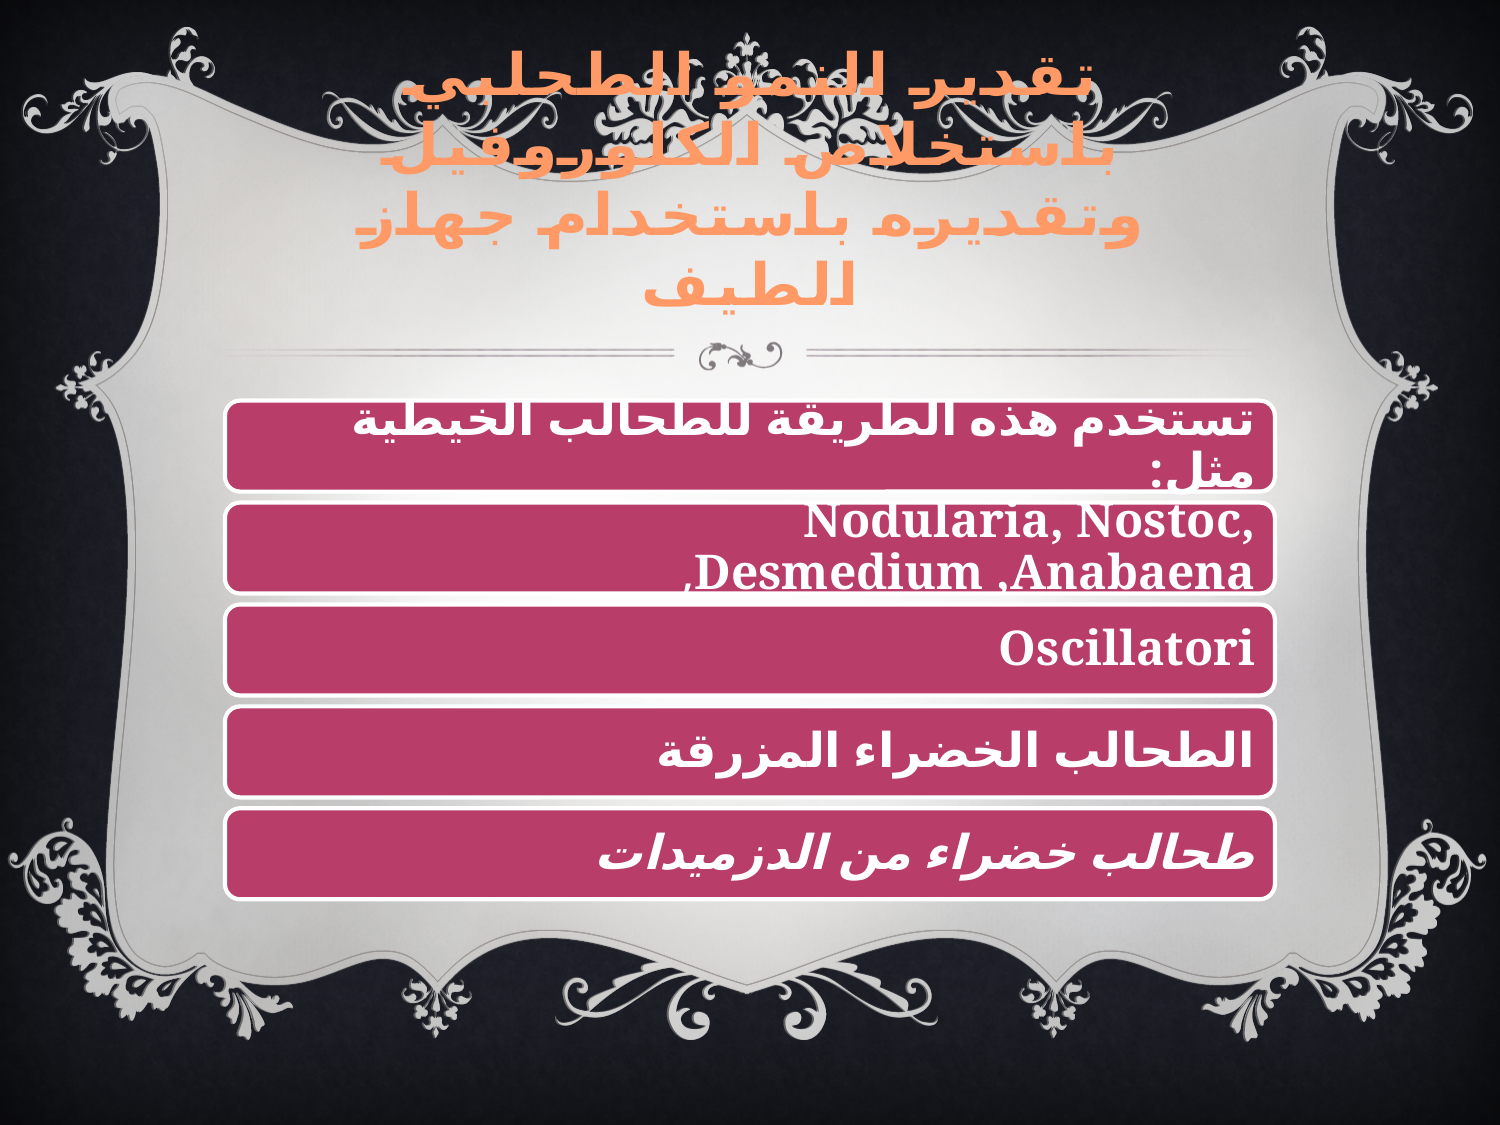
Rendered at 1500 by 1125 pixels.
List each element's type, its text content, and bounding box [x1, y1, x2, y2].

picture [0, 0, 1500, 265]
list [224, 399, 1276, 901]
picture [0, 419, 1500, 1125]
title تقدير النمو الطحلبي باستخلاص الكلوروفيل وتقديره باستخدام جهاز الطيف [225, 212, 1275, 325]
